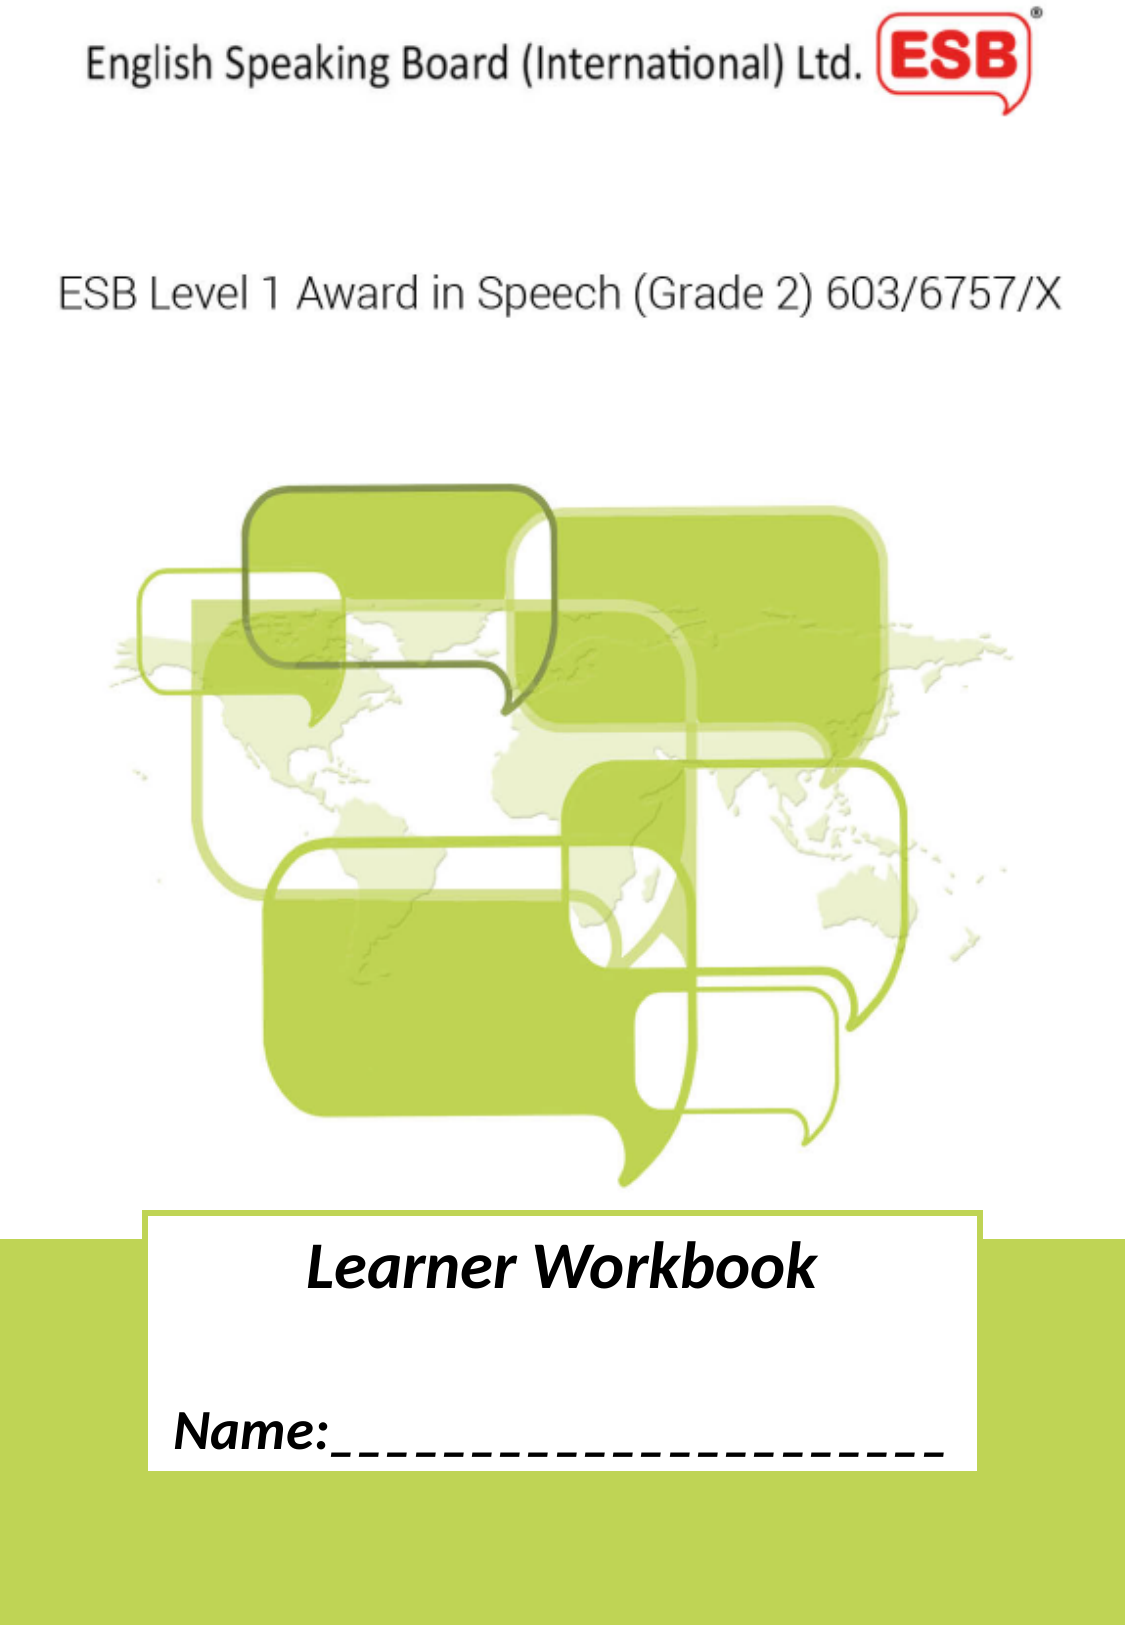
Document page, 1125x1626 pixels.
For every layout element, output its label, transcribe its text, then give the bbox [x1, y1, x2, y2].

picture [0, 0, 1125, 1226]
text_box Learner Workbook Name:______________________ [144, 1226, 981, 1474]
text_box [0, 1239, 1125, 1625]
